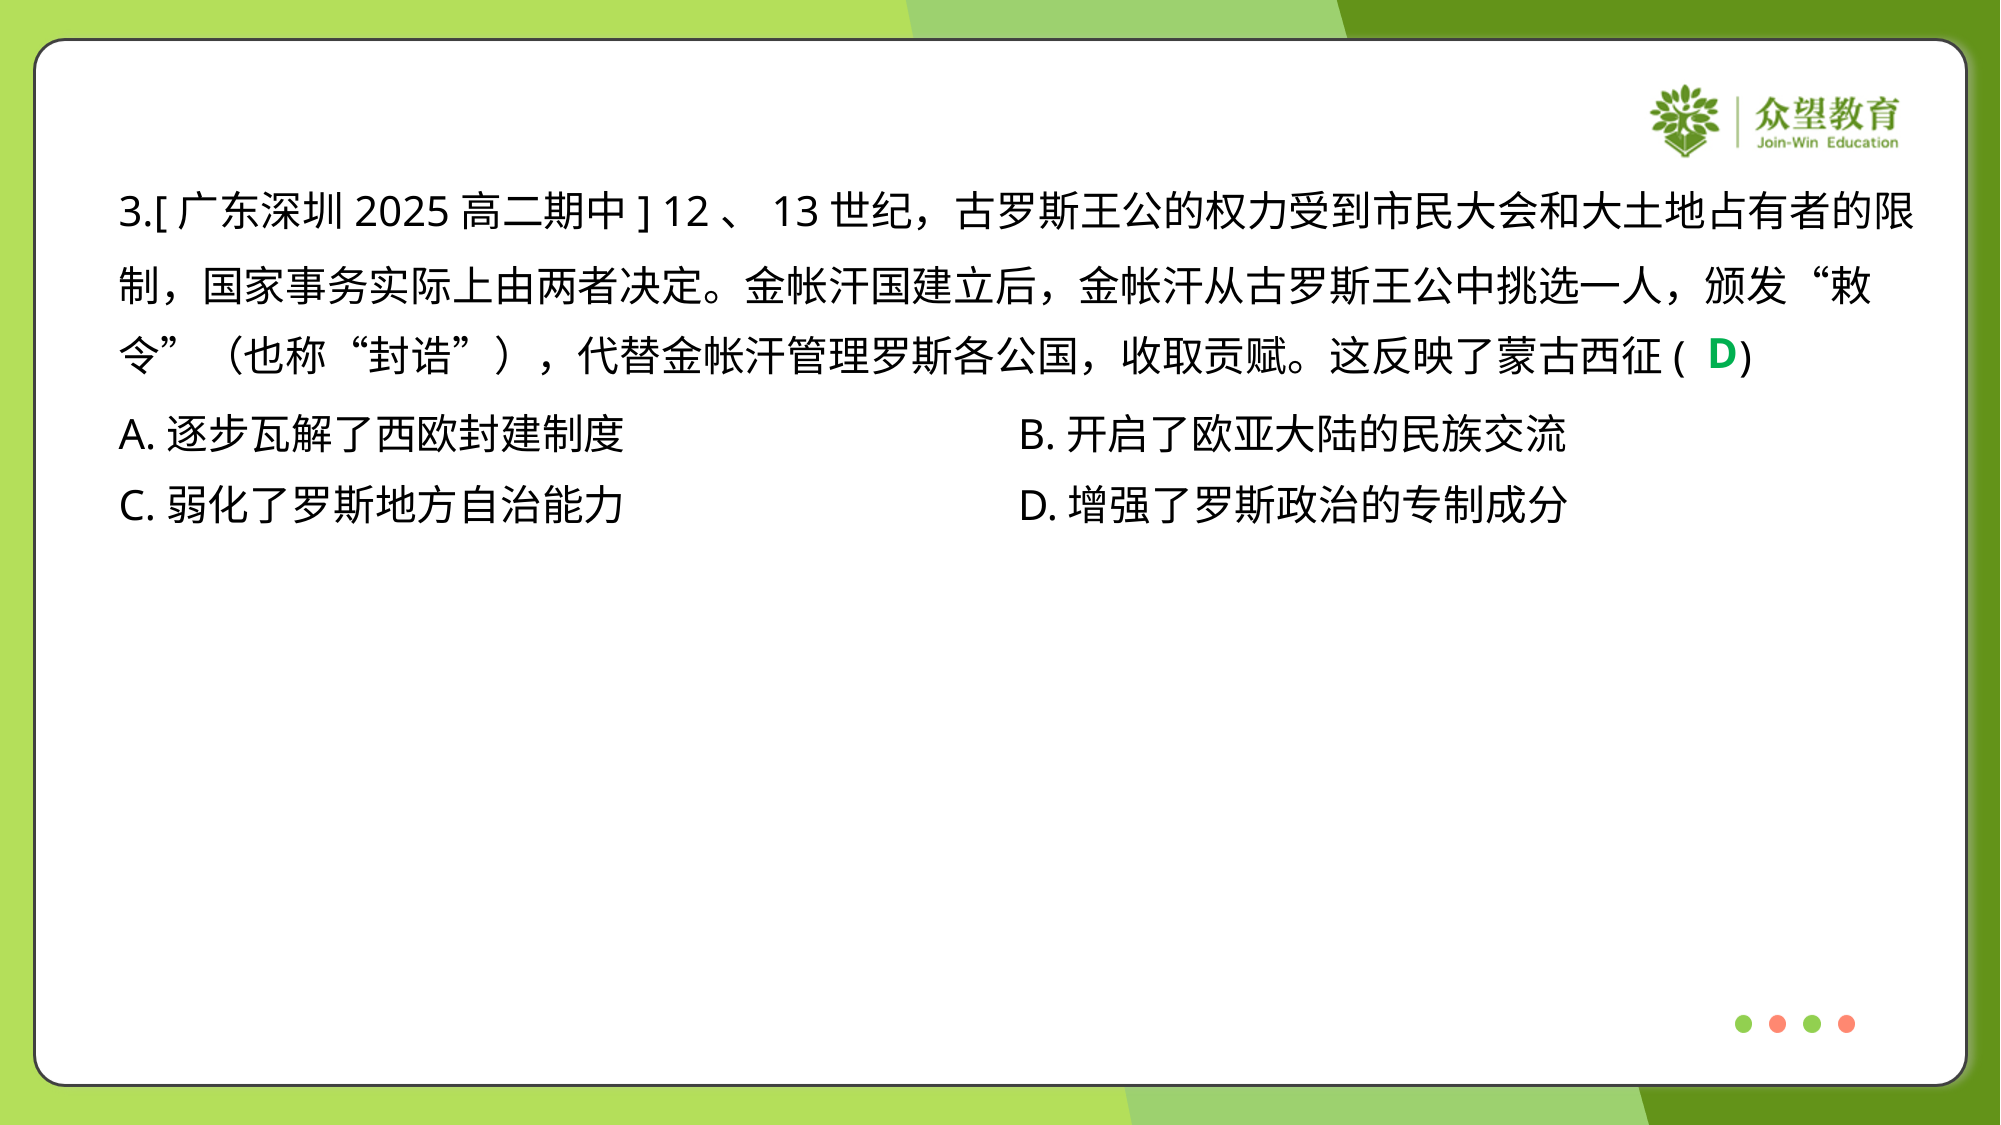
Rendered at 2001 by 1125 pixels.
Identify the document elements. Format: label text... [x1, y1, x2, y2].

text_box 3.[广东深圳2025高二期中] 12、13世纪，古罗斯王公的权力受到市民大会和大土地占有者的限 制，国家事务实际上由两者决定。金帐汗国建立后，金帐汗从古罗斯王公中挑选一人，颁发“敕 令”（也称“封诰”），代替金帐汗管理罗斯各公国，收取贡赋。这反映了蒙古西征( ) [118, 159, 1883, 373]
text_box D [1690, 306, 1755, 371]
picture [0, 0, 2000, 1125]
text_box A.逐步瓦解了西欧封建制度 B.开启了欧亚大陆的民族交流 C.弱化了罗斯地方自治能力 D.增强了罗斯政治的专制成分 [118, 382, 1883, 522]
